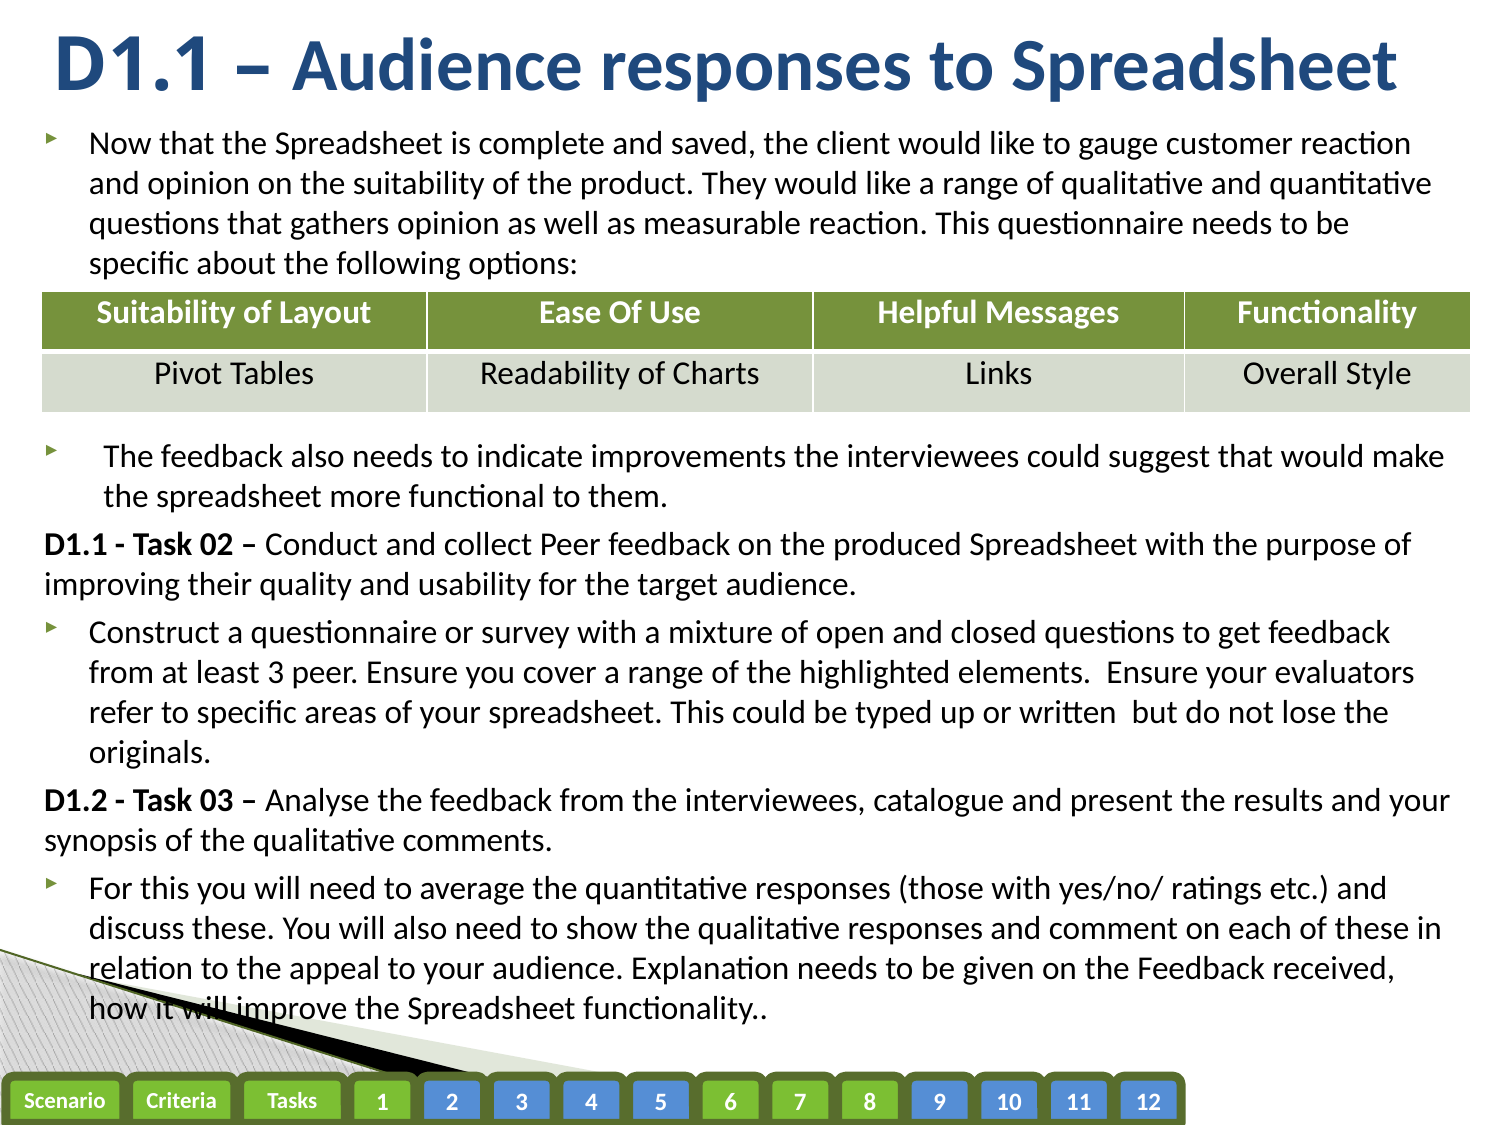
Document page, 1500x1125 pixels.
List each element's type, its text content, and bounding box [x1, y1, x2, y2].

table_header Ease Of Use [428, 292, 812, 349]
table_cell Pivot Tables [42, 354, 426, 412]
list Now that the Spreadsheet is complete and saved, the client would like to gauge customer reaction and opinion on the suitability of the product. They would like a range of qualitative and quantitative questions that gathers opinion as well as measurable reaction. This questionnaire needs to be specific about the following options: The feedback also needs to indicate improvements the interviewees could suggest that would make the spreadsheet more functional to them. D1.1 - Task 02 – Conduct and collect Peer feedback on the produced Spreadsheet with the purpose of improving their quality and usability for the target audience. Construct a questionnaire or survey with a mixture of open and closed questions to get feedback from at least 3 peer. Ensure you cover a range of the highlighted elements. Ensure your evaluators refer to specific areas of your spreadsheet. This could be typed up or written but do not lose the originals. D1.2 - Task 03 – Analyse the feedback from the interviewees, catalogue and present the results and your synopsis of the qualitative comments. For this you will need to average the quantitative responses (those with yes/no/ ratings etc.) and discuss these. You will also need to show the qualitative responses and comment on each of these in relation to the appeal to your audience. Explanation needs to be given on the Feedback received, how it will improve the Spreadsheet functionality.. [29, 113, 1471, 1059]
table_header Helpful Messages [814, 292, 1184, 349]
table_cell Links [814, 354, 1184, 412]
table_cell Overall Style [1185, 354, 1470, 412]
table_header Functionality [1185, 292, 1470, 349]
table_header Suitability of Layout [42, 292, 426, 349]
table_cell Readability of Charts [428, 354, 812, 412]
title D1.1 – Audience responses to Spreadsheet [37, 19, 1471, 102]
